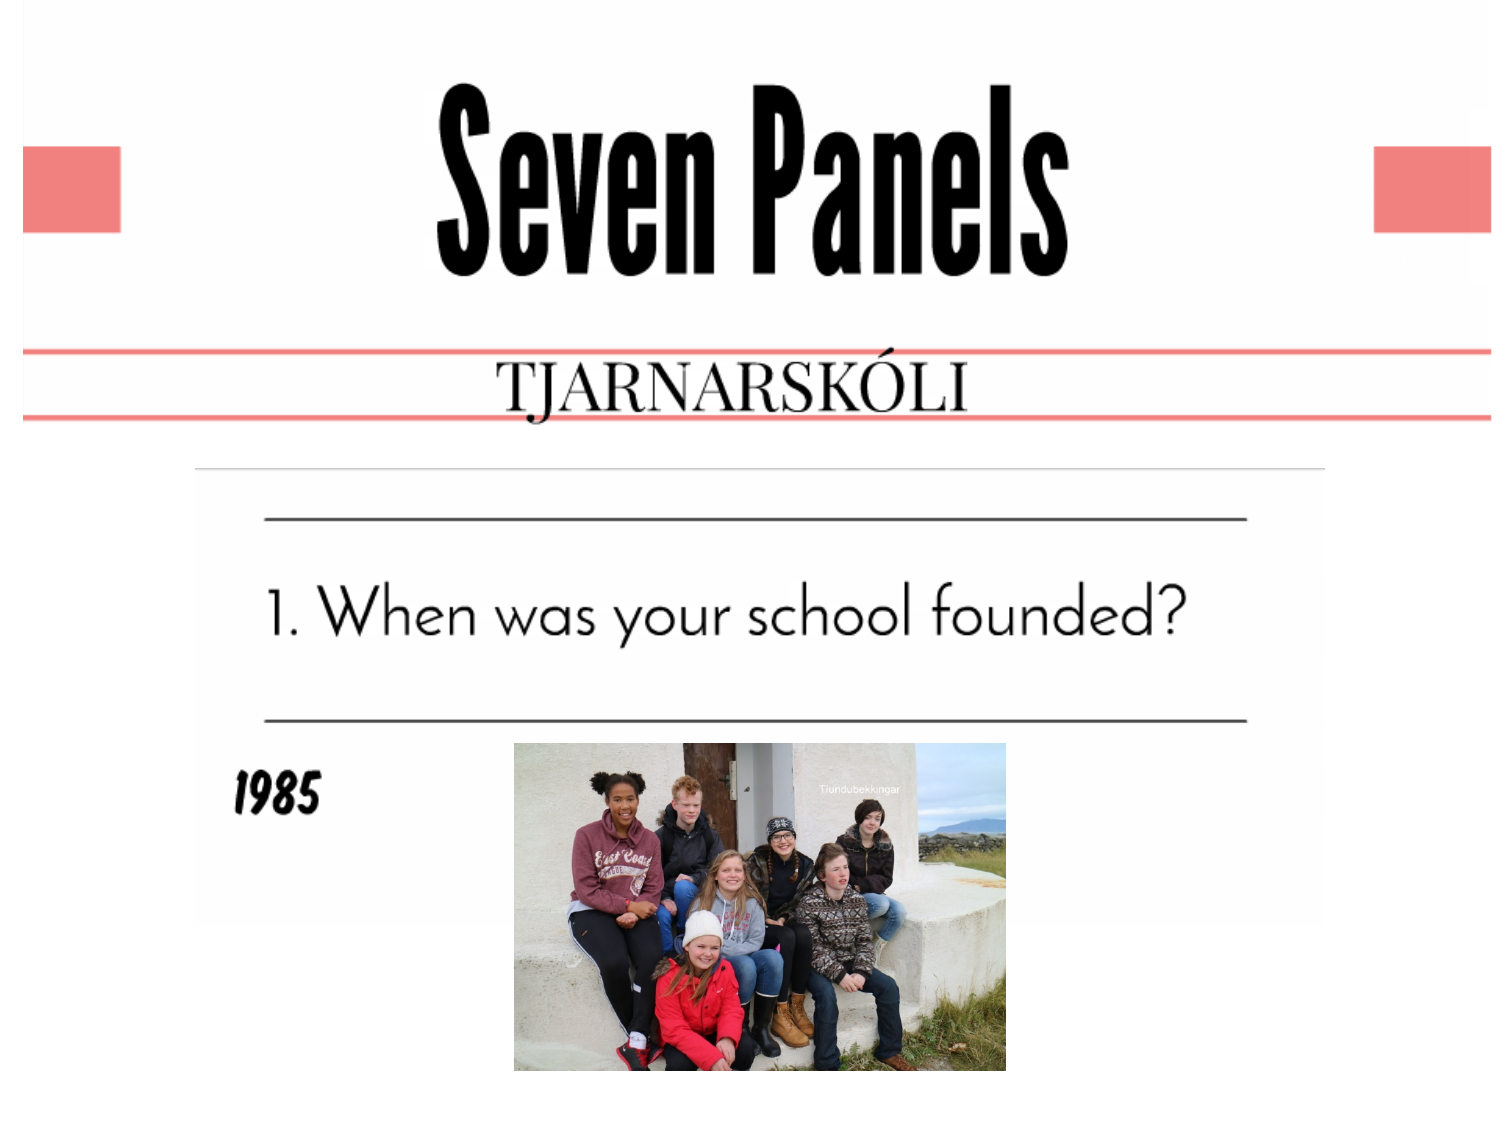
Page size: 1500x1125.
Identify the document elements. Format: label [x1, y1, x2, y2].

picture [22, 0, 1498, 425]
picture [194, 467, 1326, 1072]
